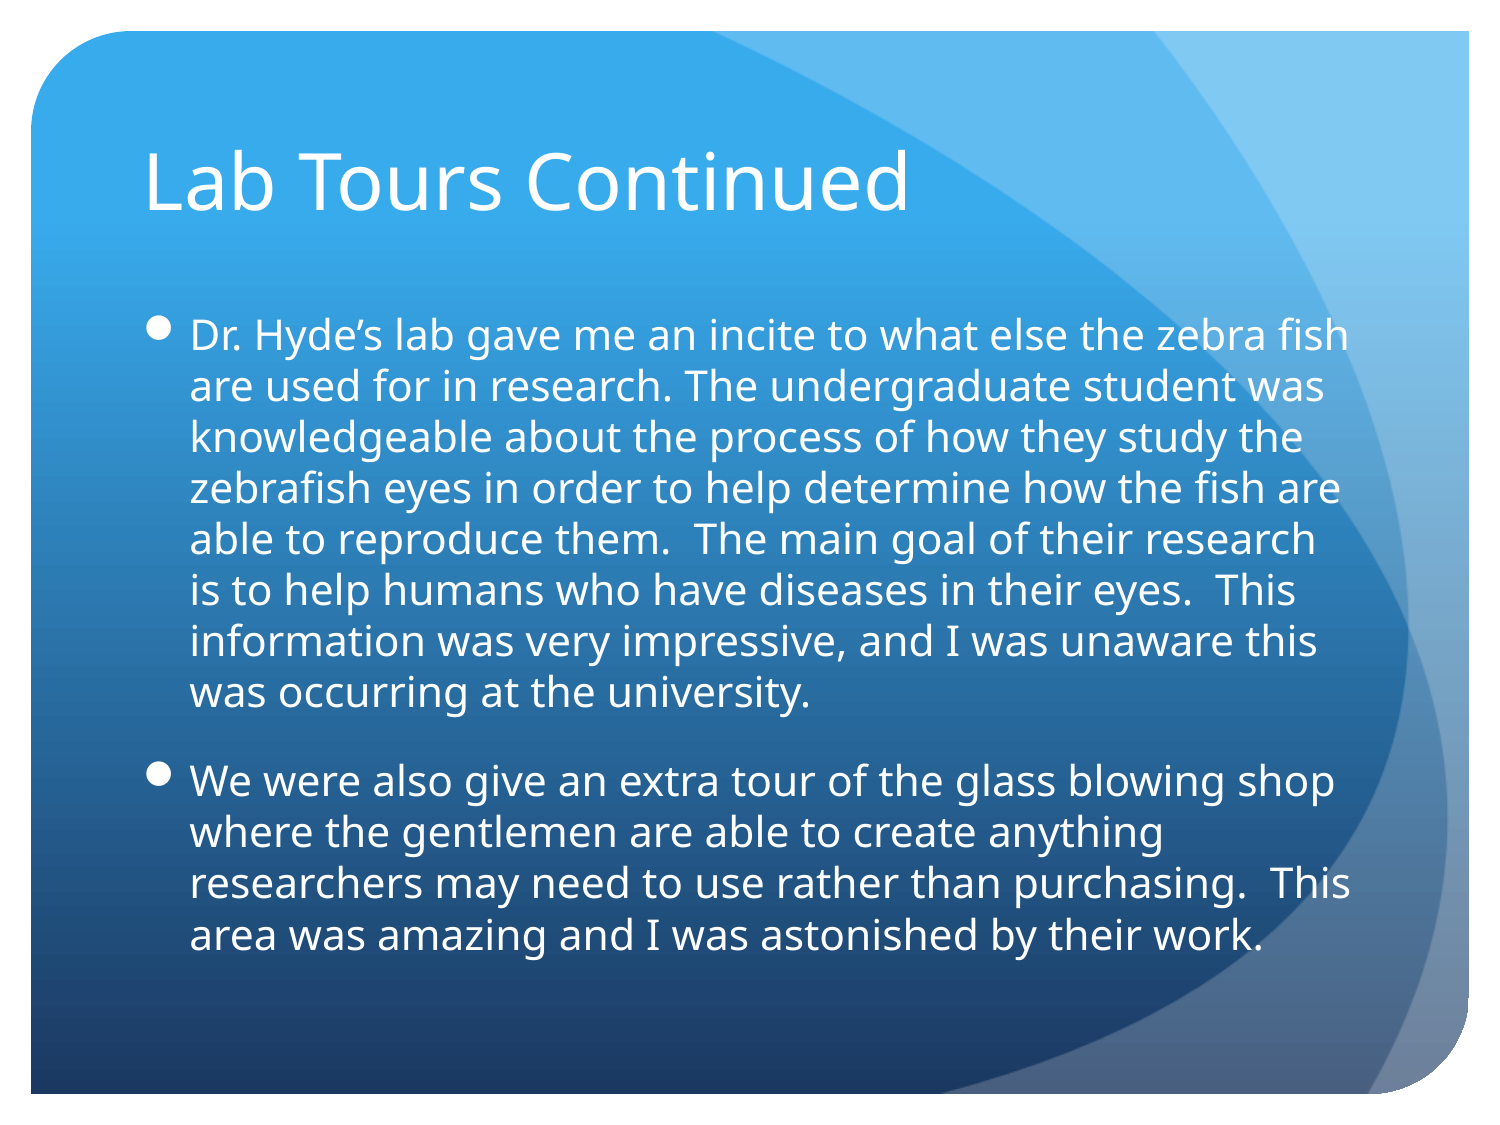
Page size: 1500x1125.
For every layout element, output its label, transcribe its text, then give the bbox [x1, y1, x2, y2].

list Dr. Hyde’s lab gave me an incite to what else the zebra fish are used for in research. The undergraduate student was knowledgeable about the process of how they study the zebrafish eyes in order to help determine how the fish are able to reproduce them. The main goal of their research is to help humans who have diseases in their eyes. This information was very impressive, and I was unaware this was occurring at the university. We were also give an extra tour of the glass blowing shop where the gentlemen are able to create anything researchers may need to use rather than purchasing. This area was amazing and I was astonished by their work. [127, 299, 1372, 991]
title Lab Tours Continued [127, 62, 1372, 234]
picture [24, 30, 1473, 1094]
